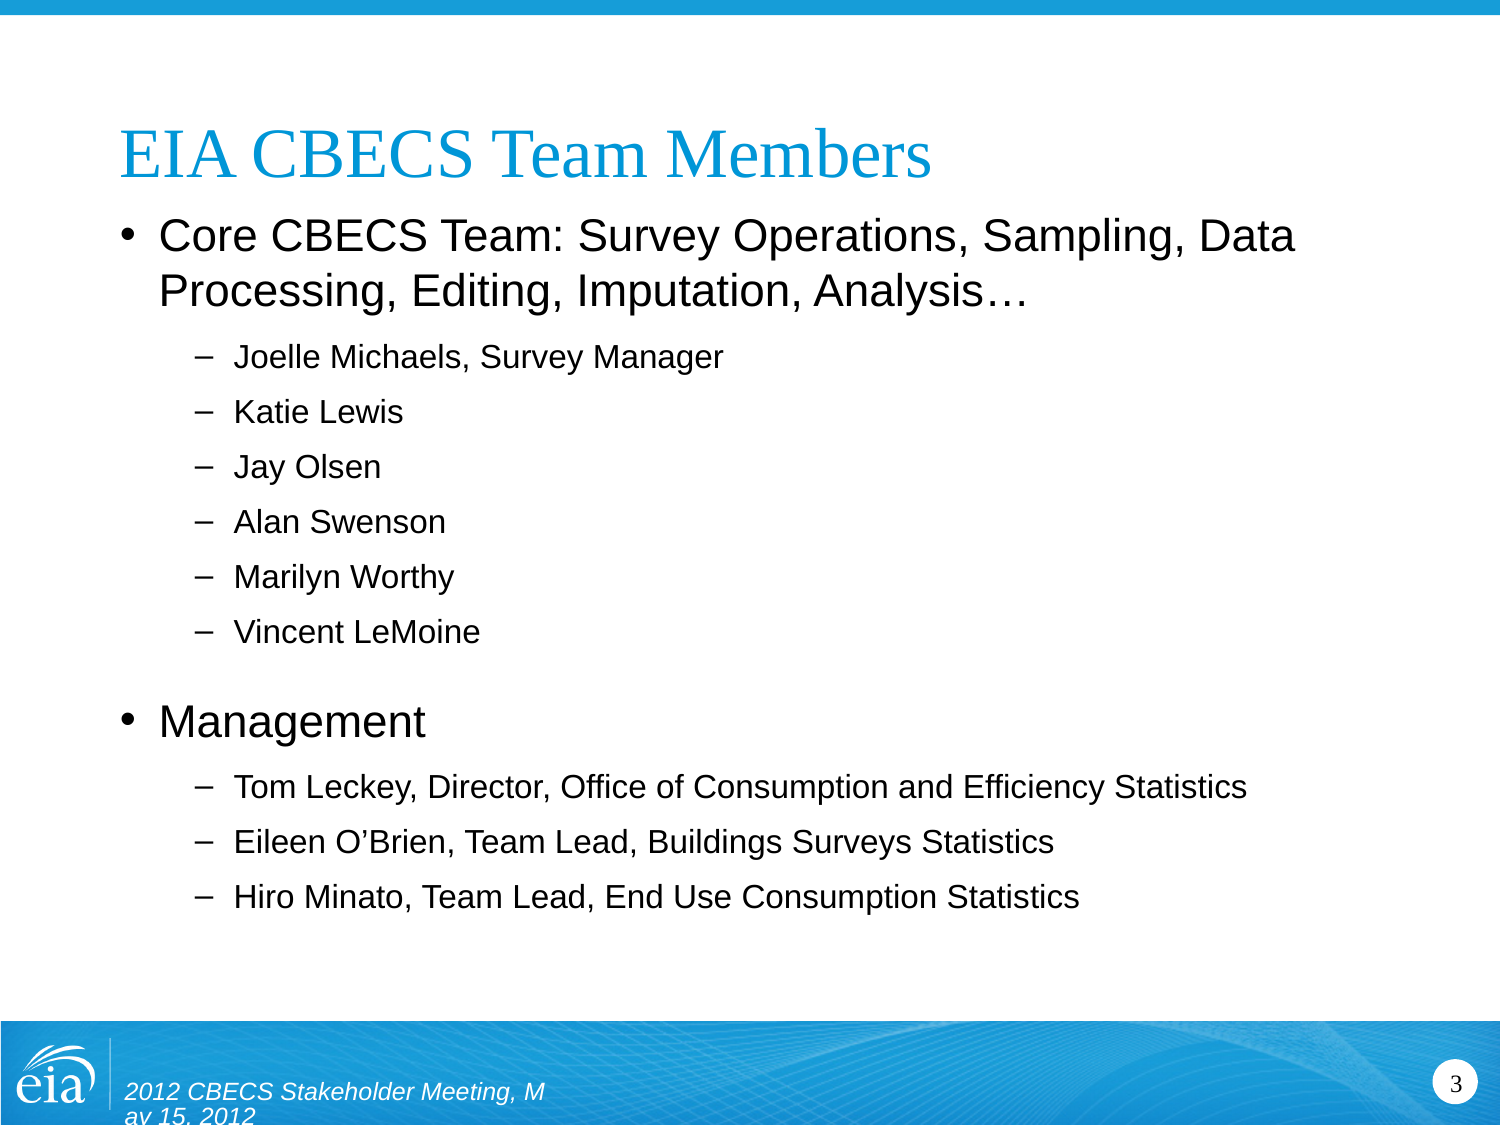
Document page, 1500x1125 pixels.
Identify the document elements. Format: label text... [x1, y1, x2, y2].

list Core CBECS Team: Survey Operations, Sampling, Data Processing, Editing, Imputation, Analysis… Joelle Michaels, Survey Manager Katie Lewis Jay Olsen Alan Swenson Marilyn Worthy Vincent LeMoine Management Tom Leckey, Director, Office of Consumption and Efficiency Statistics Eileen O’Brien, Team Lead, Buildings Surveys Statistics Hiro Minato, Team Lead, End Use Consumption Statistics [105, 198, 1425, 952]
slide_number 3 [1425, 1053, 1488, 1113]
picture [2, 1021, 1500, 1125]
title EIA CBECS Team Members [105, 11, 1425, 198]
footer 2012 CBECS Stakeholder Meeting, May 15, 2012 [109, 1048, 570, 1113]
